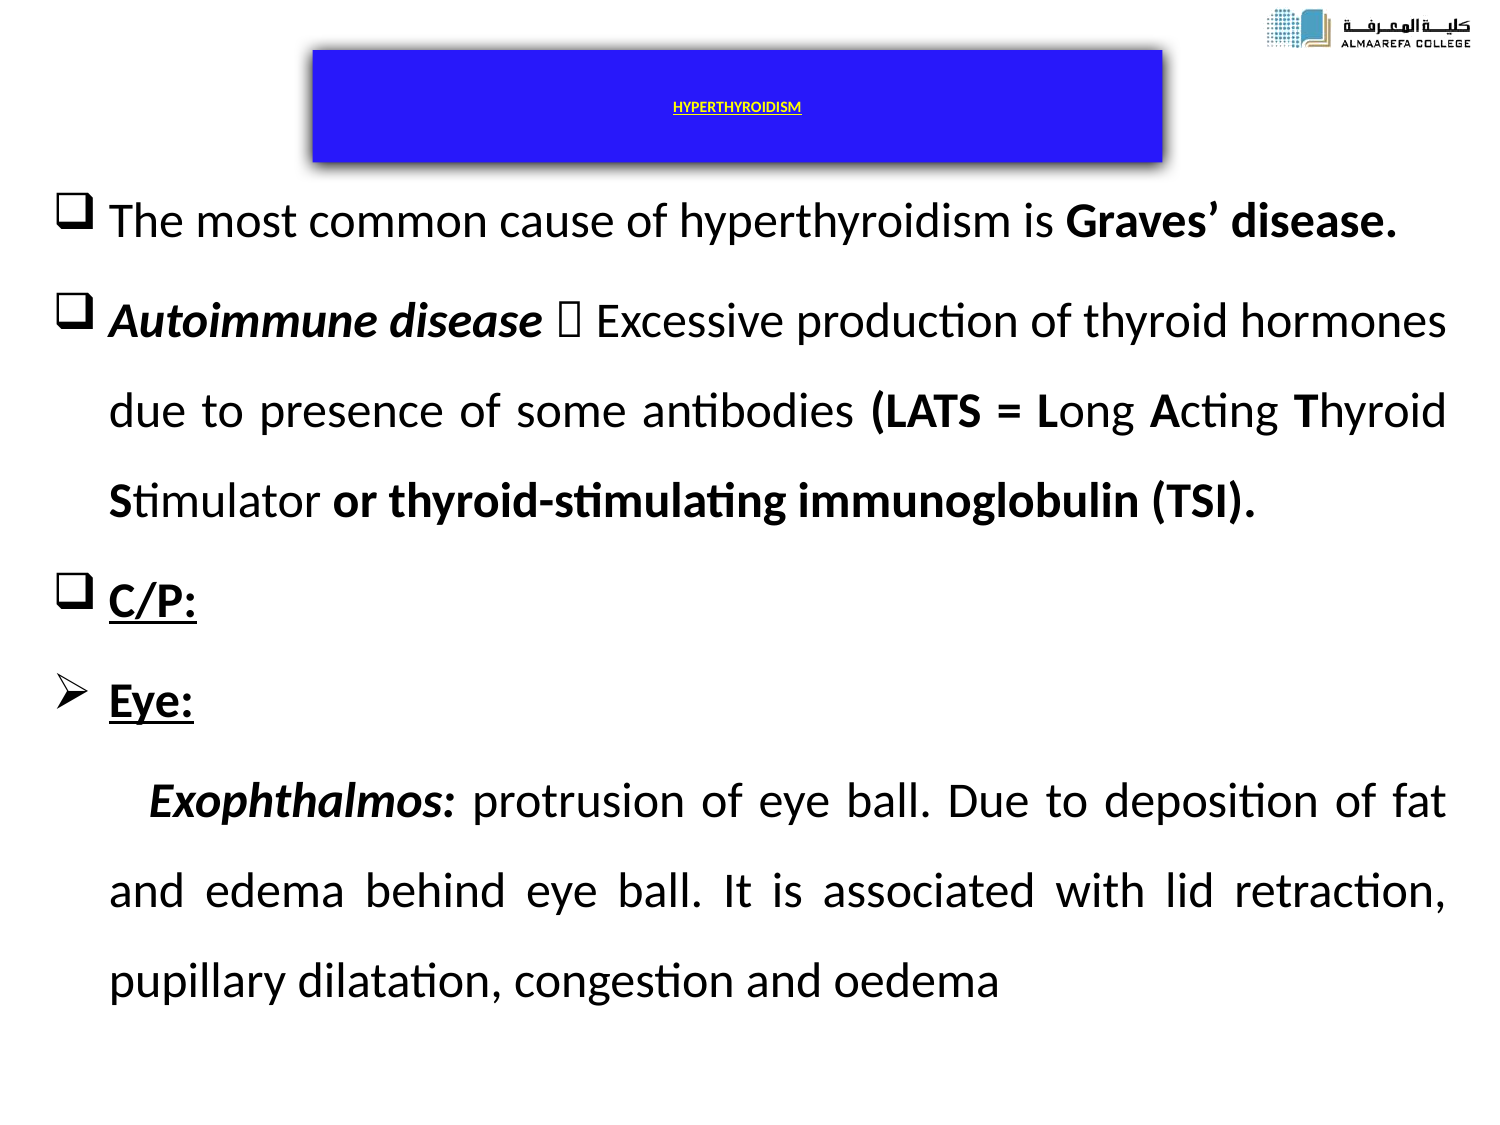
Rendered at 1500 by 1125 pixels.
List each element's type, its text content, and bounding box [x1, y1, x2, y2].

title HYPERTHYROIDISM [312, 50, 1163, 149]
picture [1262, 0, 1475, 65]
list The most common cause of hyperthyroidism is Graves’ disease. Autoimmune disease  Excessive production of thyroid hormones due to presence of some antibodies (LATS = Long Acting Thyroid Stimulator or thyroid-stimulating immunoglobulin (TSI). C/P: Eye: Exophthalmos: protrusion of eye ball. Due to deposition of fat and edema behind eye ball. It is associated with lid retraction, pupillary dilatation, congestion and oedema [37, 149, 1463, 1125]
